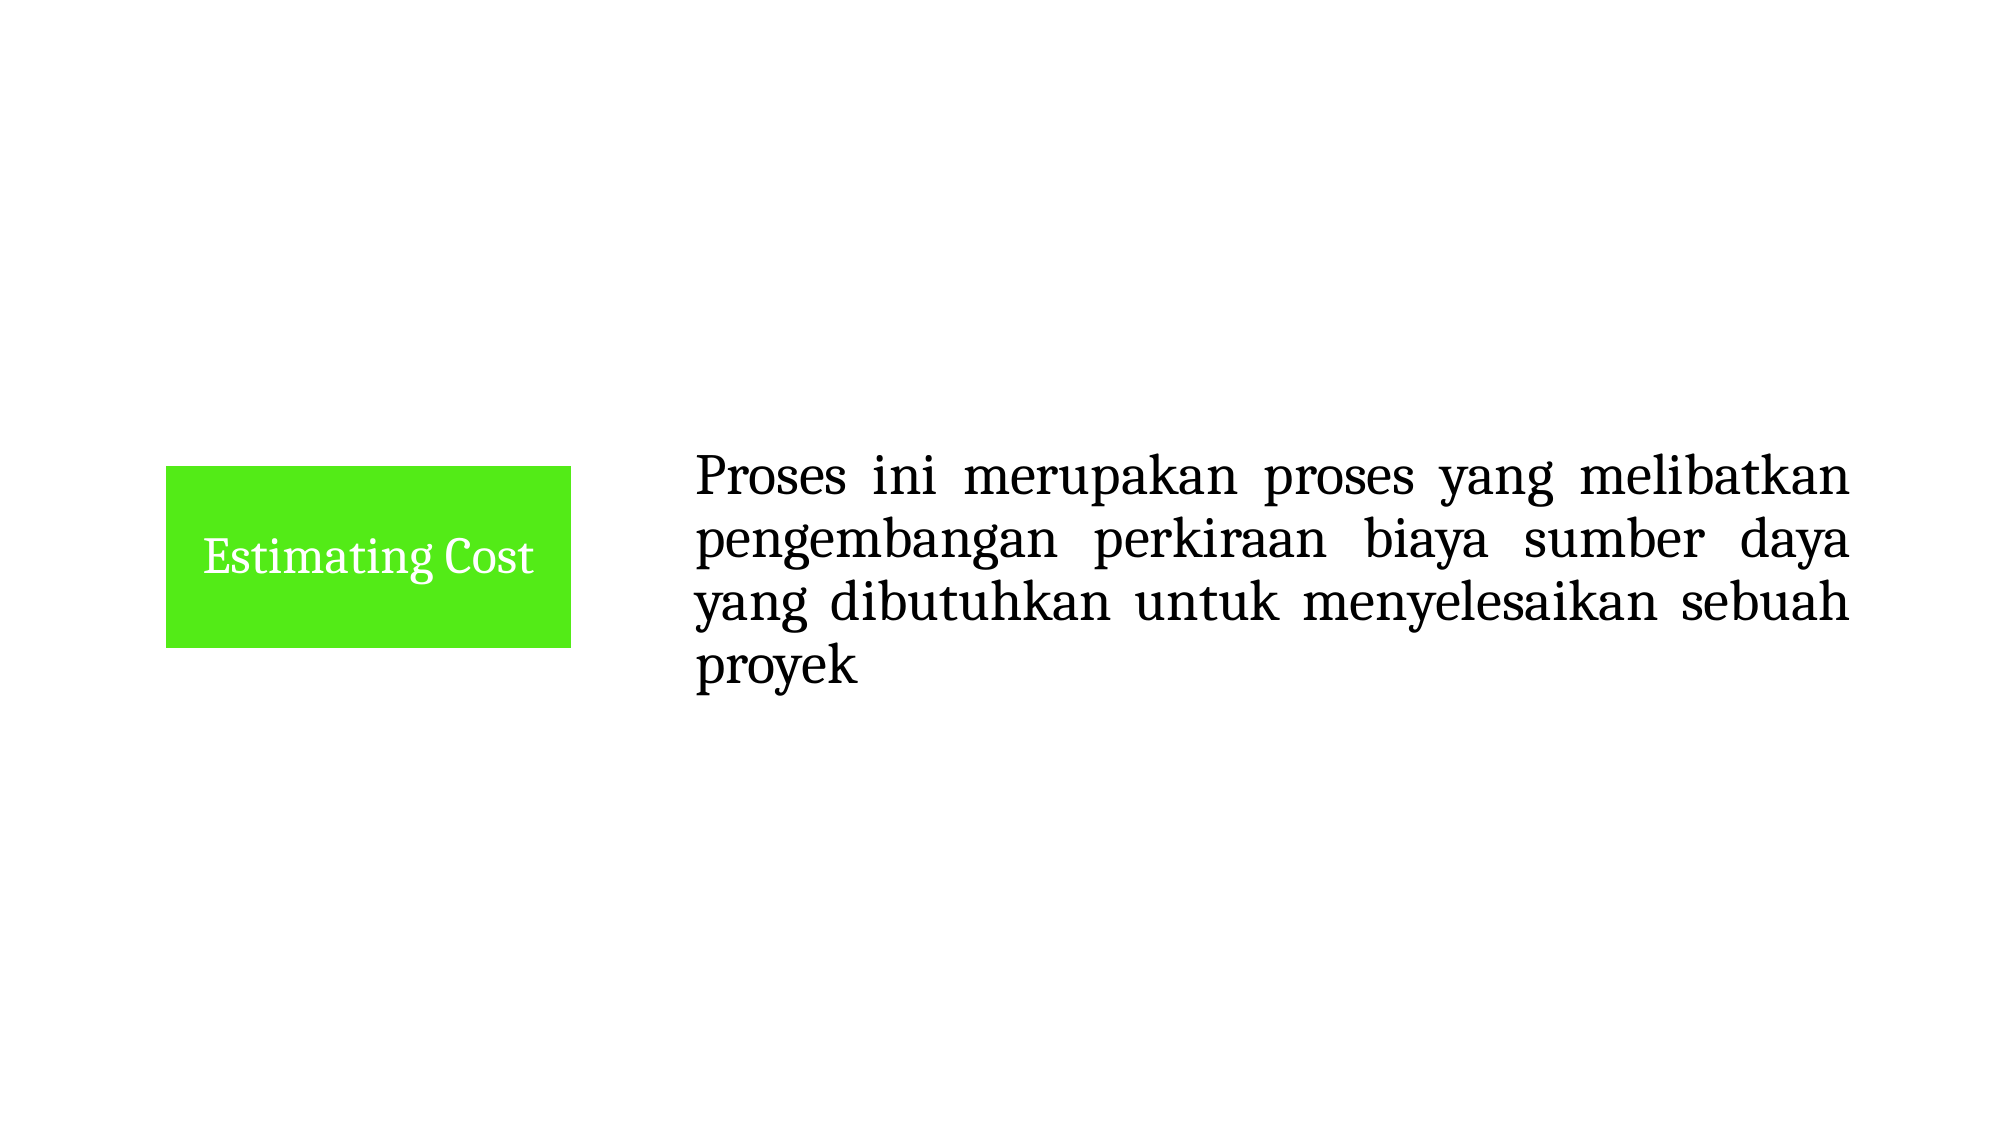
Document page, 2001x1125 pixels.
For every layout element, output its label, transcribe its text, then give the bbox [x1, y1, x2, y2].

title Proses ini merupakan proses yang melibatkan pengembangan perkiraan biaya sumber daya yang dibutuhkan untuk menyelesaikan sebuah proyek [680, 409, 1868, 704]
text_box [164, 464, 573, 649]
